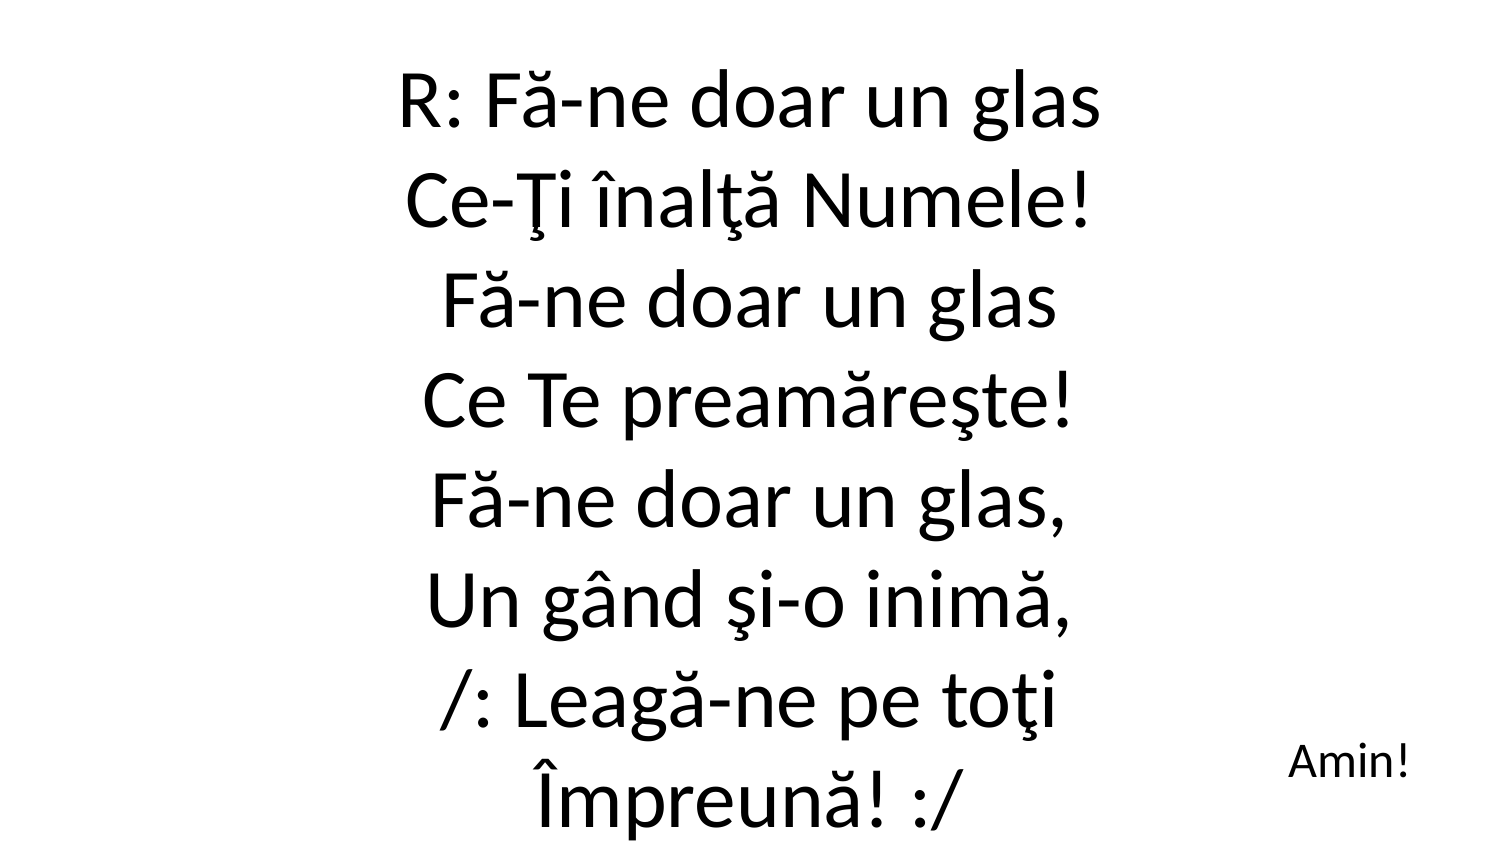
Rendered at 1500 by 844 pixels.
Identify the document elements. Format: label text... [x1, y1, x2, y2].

text_box Amin! [1273, 674, 1427, 795]
text_box R: Fă-ne doar un glas Ce-Ţi înalţă Numele! Fă-ne doar un glas Ce Te preamăreşte! Fă-ne doar un glas, Un gând şi-o inimă, /: Leagă-ne pe toţi Împreună! :/ [382, 0, 1117, 844]
